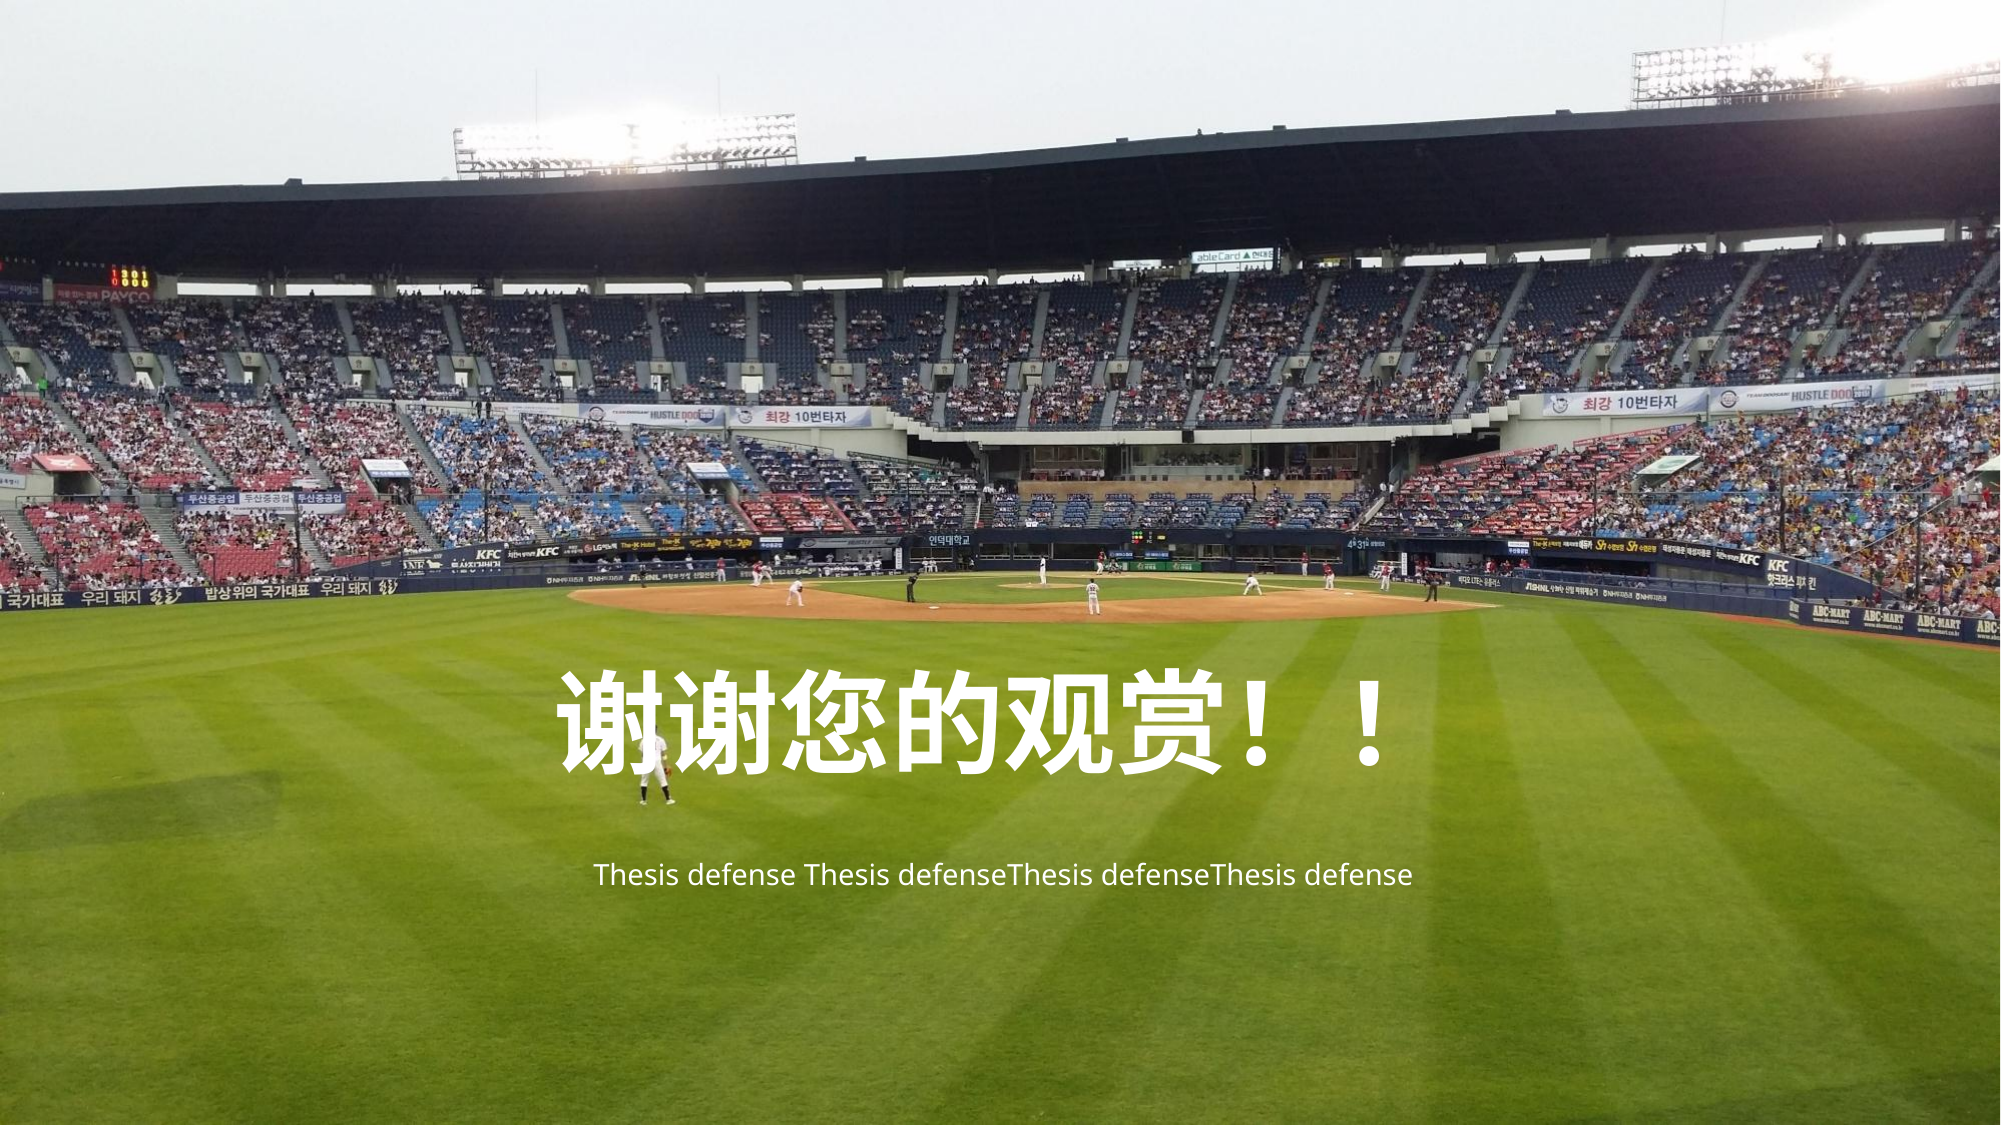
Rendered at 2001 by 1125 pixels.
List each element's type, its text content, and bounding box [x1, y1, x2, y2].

text_box Thesis defense Thesis defenseThesis defenseThesis defense [436, 831, 1571, 899]
text_box 谢谢您的观赏！！ [430, 643, 1577, 798]
picture [0, 0, 2001, 1125]
